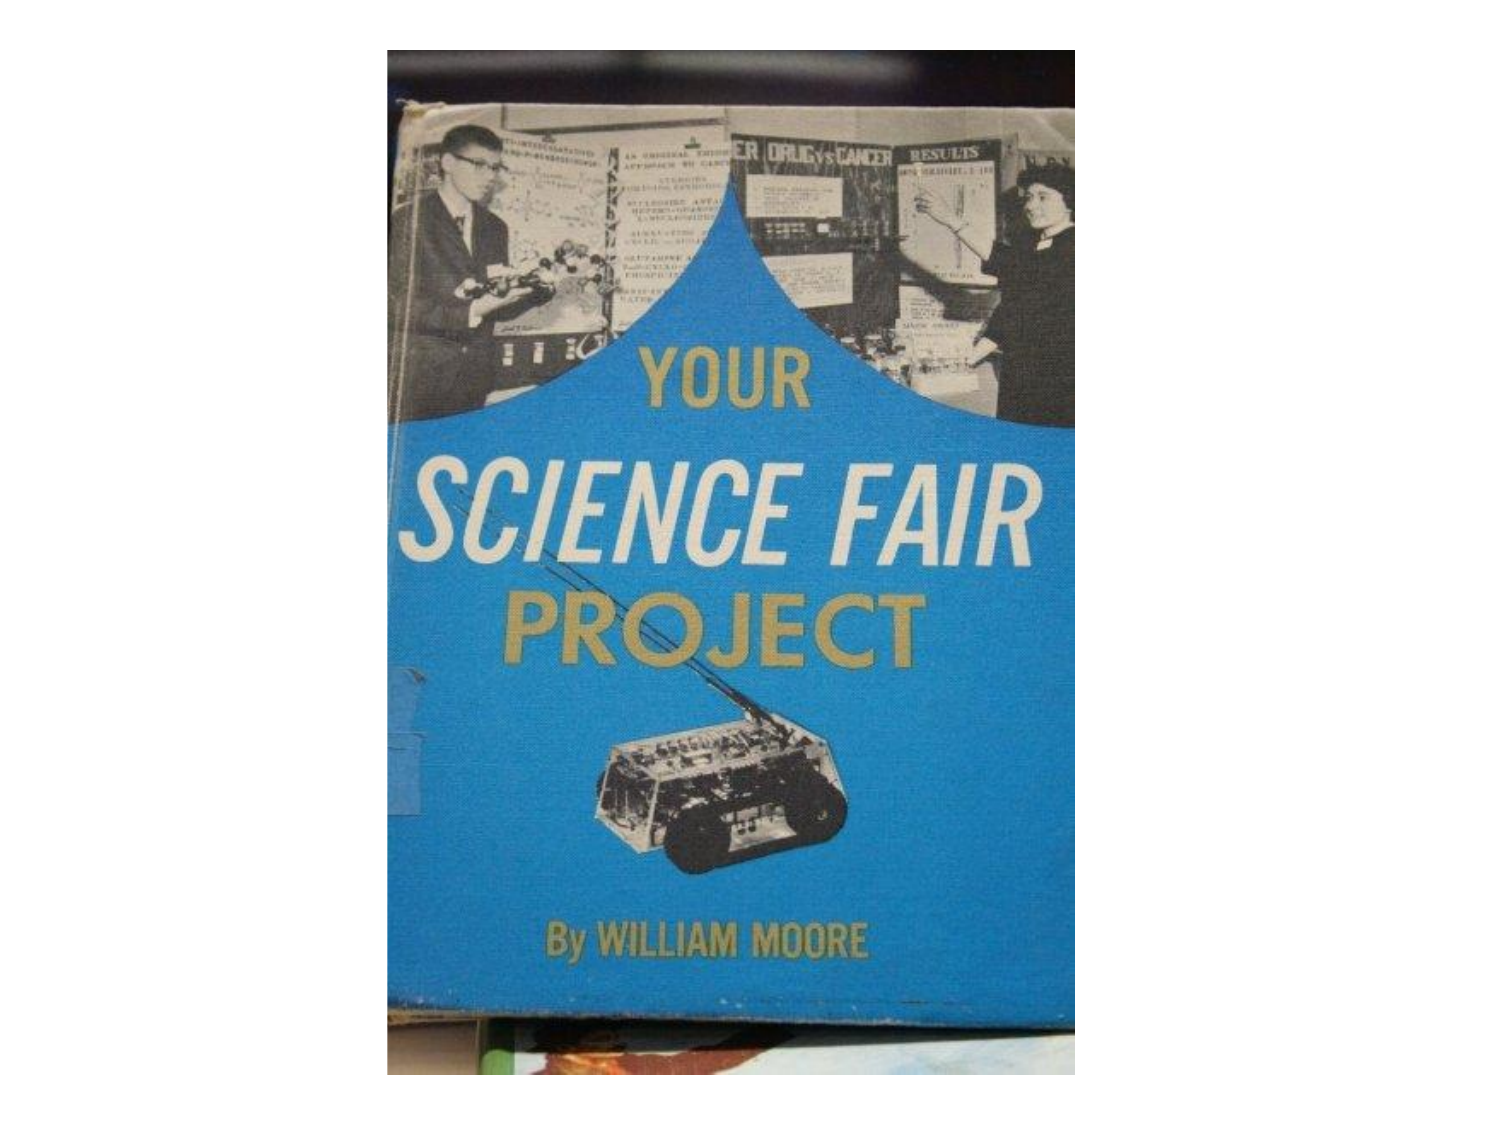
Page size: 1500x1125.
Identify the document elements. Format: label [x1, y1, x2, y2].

text_box [387, 50, 1075, 1075]
